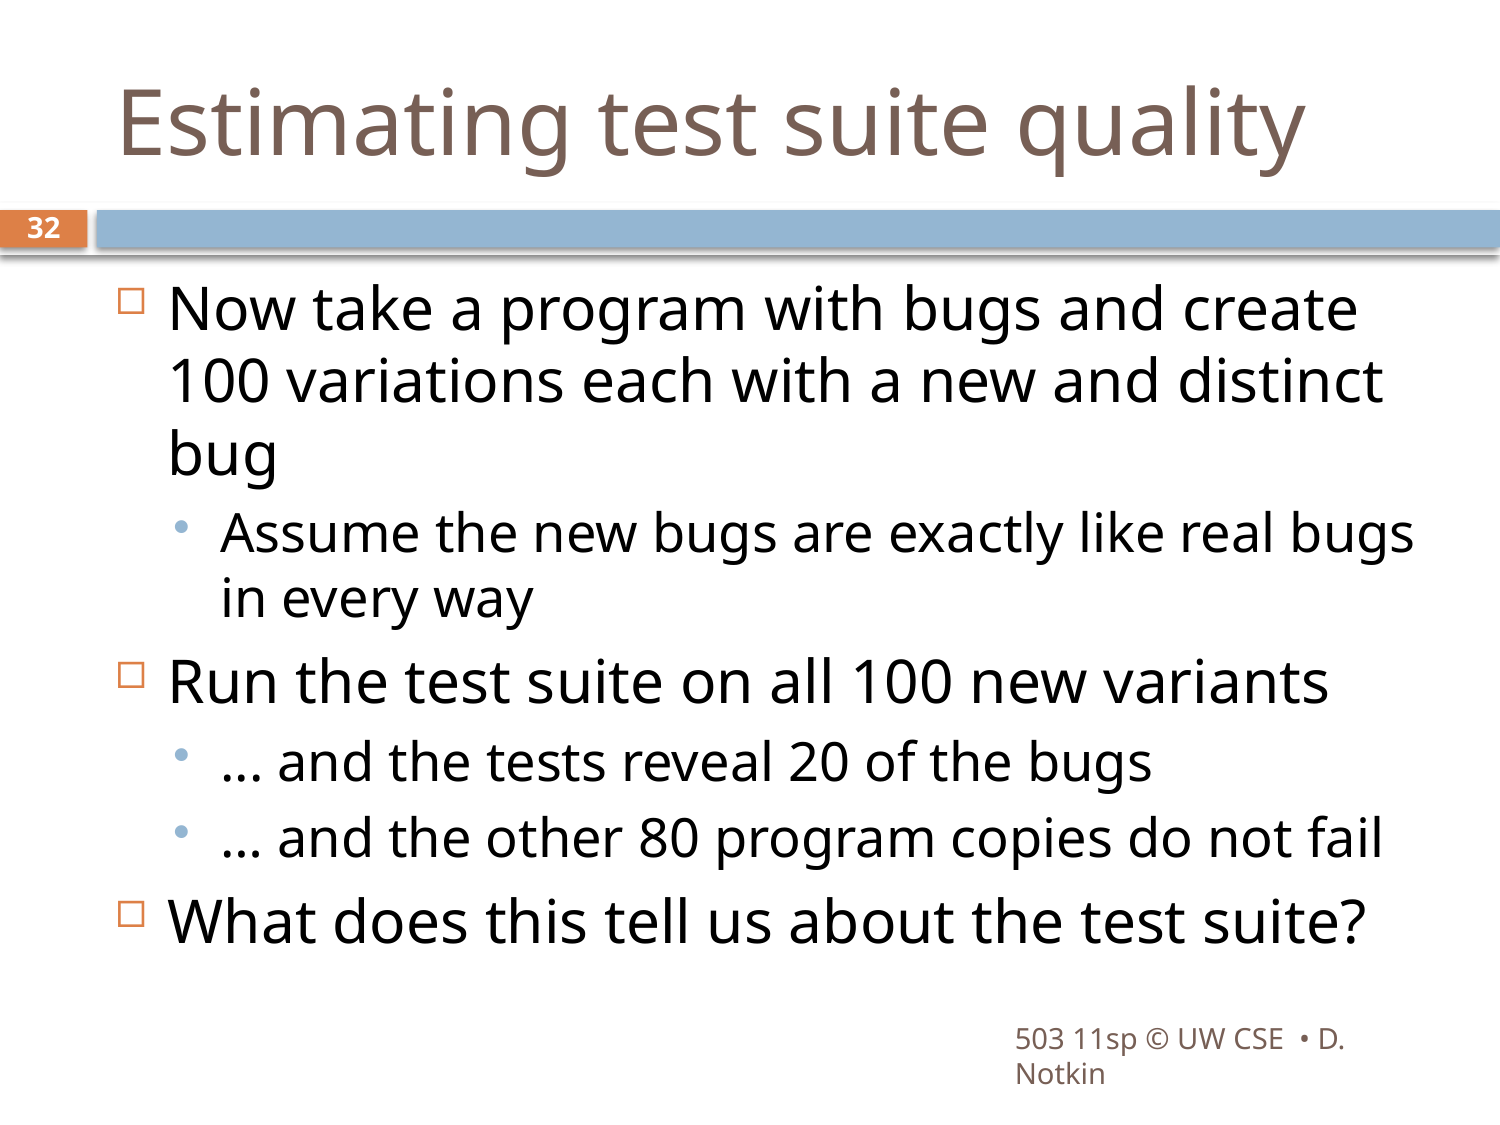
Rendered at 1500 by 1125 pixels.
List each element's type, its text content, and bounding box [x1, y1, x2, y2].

slide_number 503 11sp © UW CSE • D. Notkin [999, 1025, 1438, 1085]
title Estimating test suite quality [100, 37, 1438, 200]
slide_number 32 [0, 208, 88, 249]
list Now take a program with bugs and create 100 variations each with a new and distinct bug Assume the new bugs are exactly like real bugs in every way Run the test suite on all 100 new variants ... and the tests reveal 20 of the bugs … and the other 80 program copies do not fail What does this tell us about the test suite? [100, 262, 1438, 1000]
